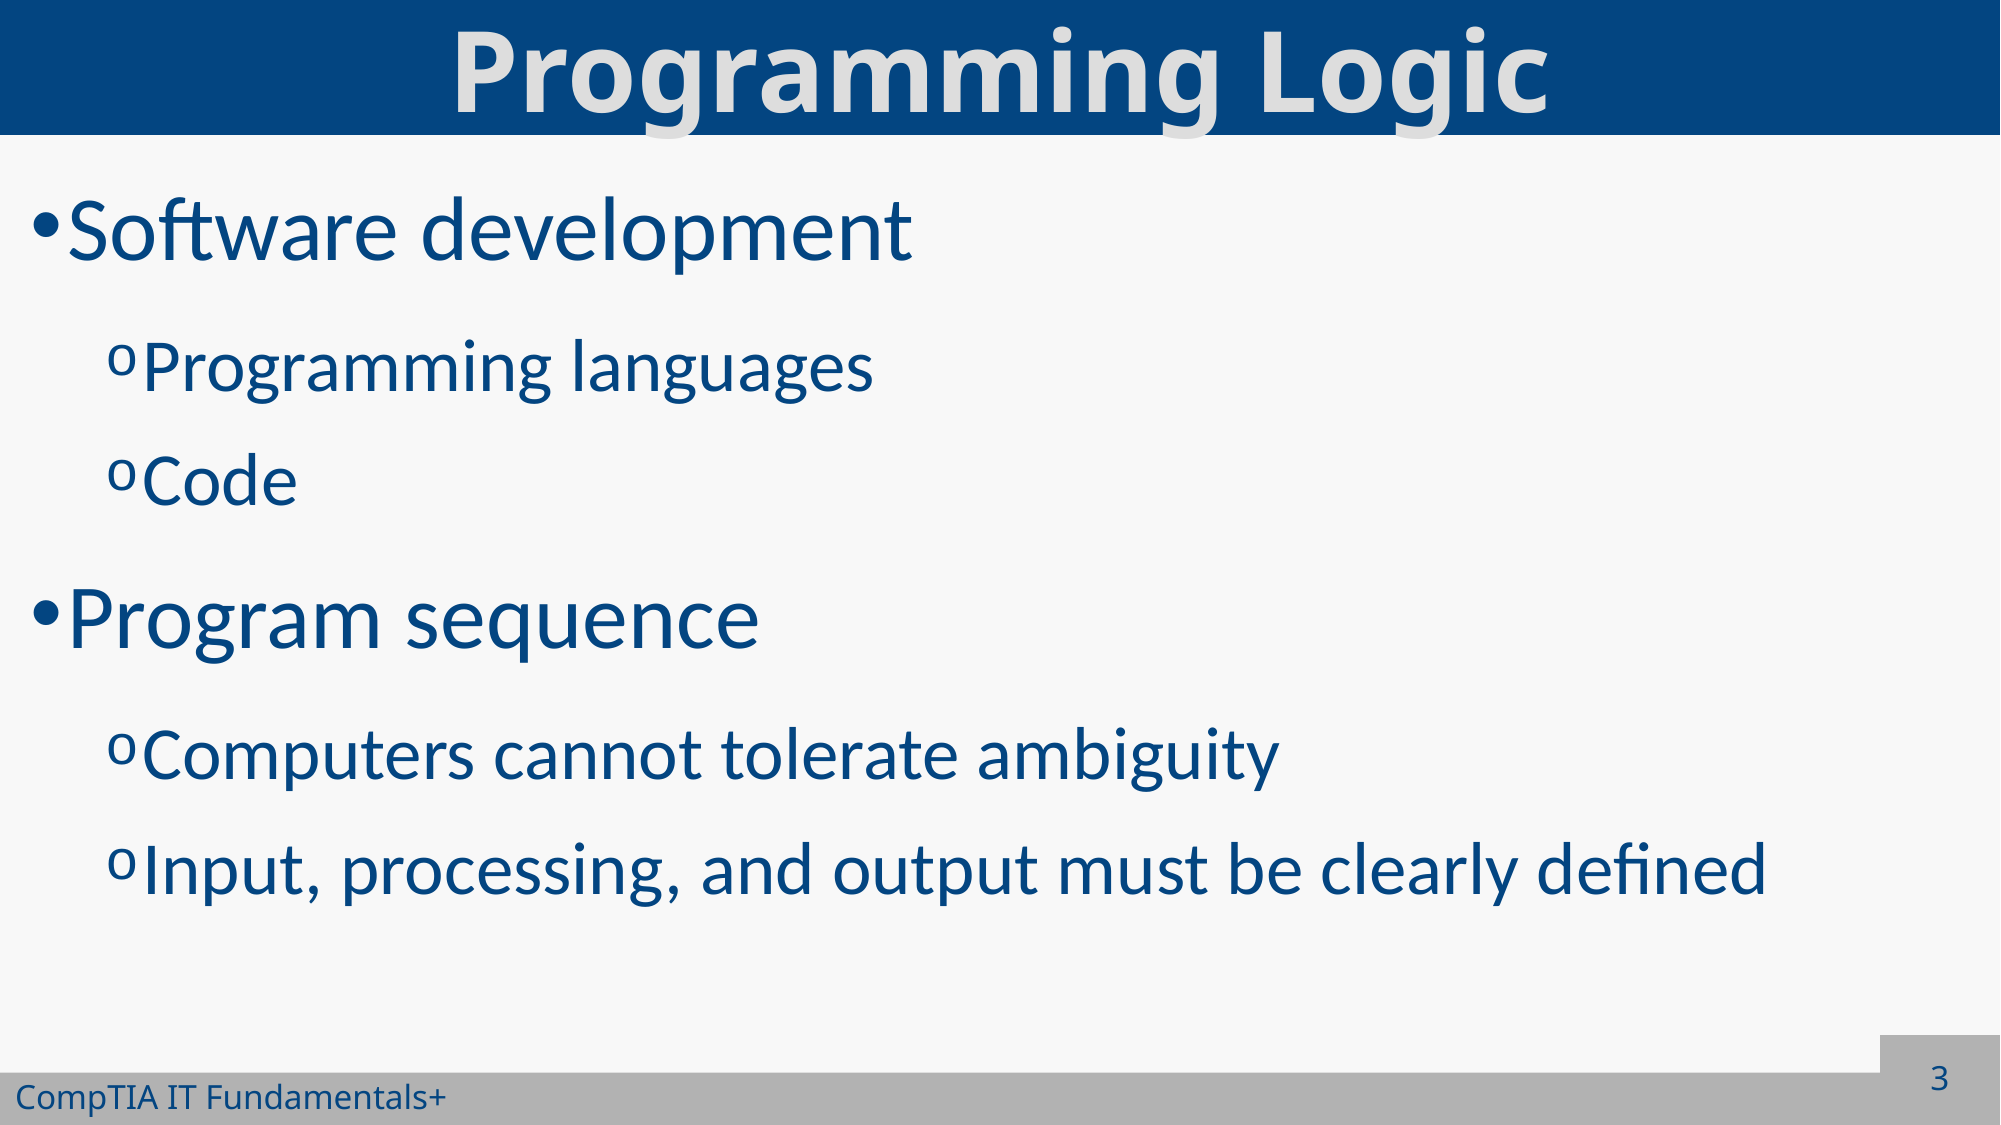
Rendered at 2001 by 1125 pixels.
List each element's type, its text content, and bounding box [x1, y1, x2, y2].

slide_number 3 [1880, 1035, 2000, 1125]
footer CompTIA IT Fundamentals+ [0, 1072, 1880, 1125]
list Software development Programming languages Code Program sequence Computers cannot tolerate ambiguity Input, processing, and output must be clearly defined [15, 149, 1980, 1065]
title Programming Logic [0, 0, 2000, 135]
